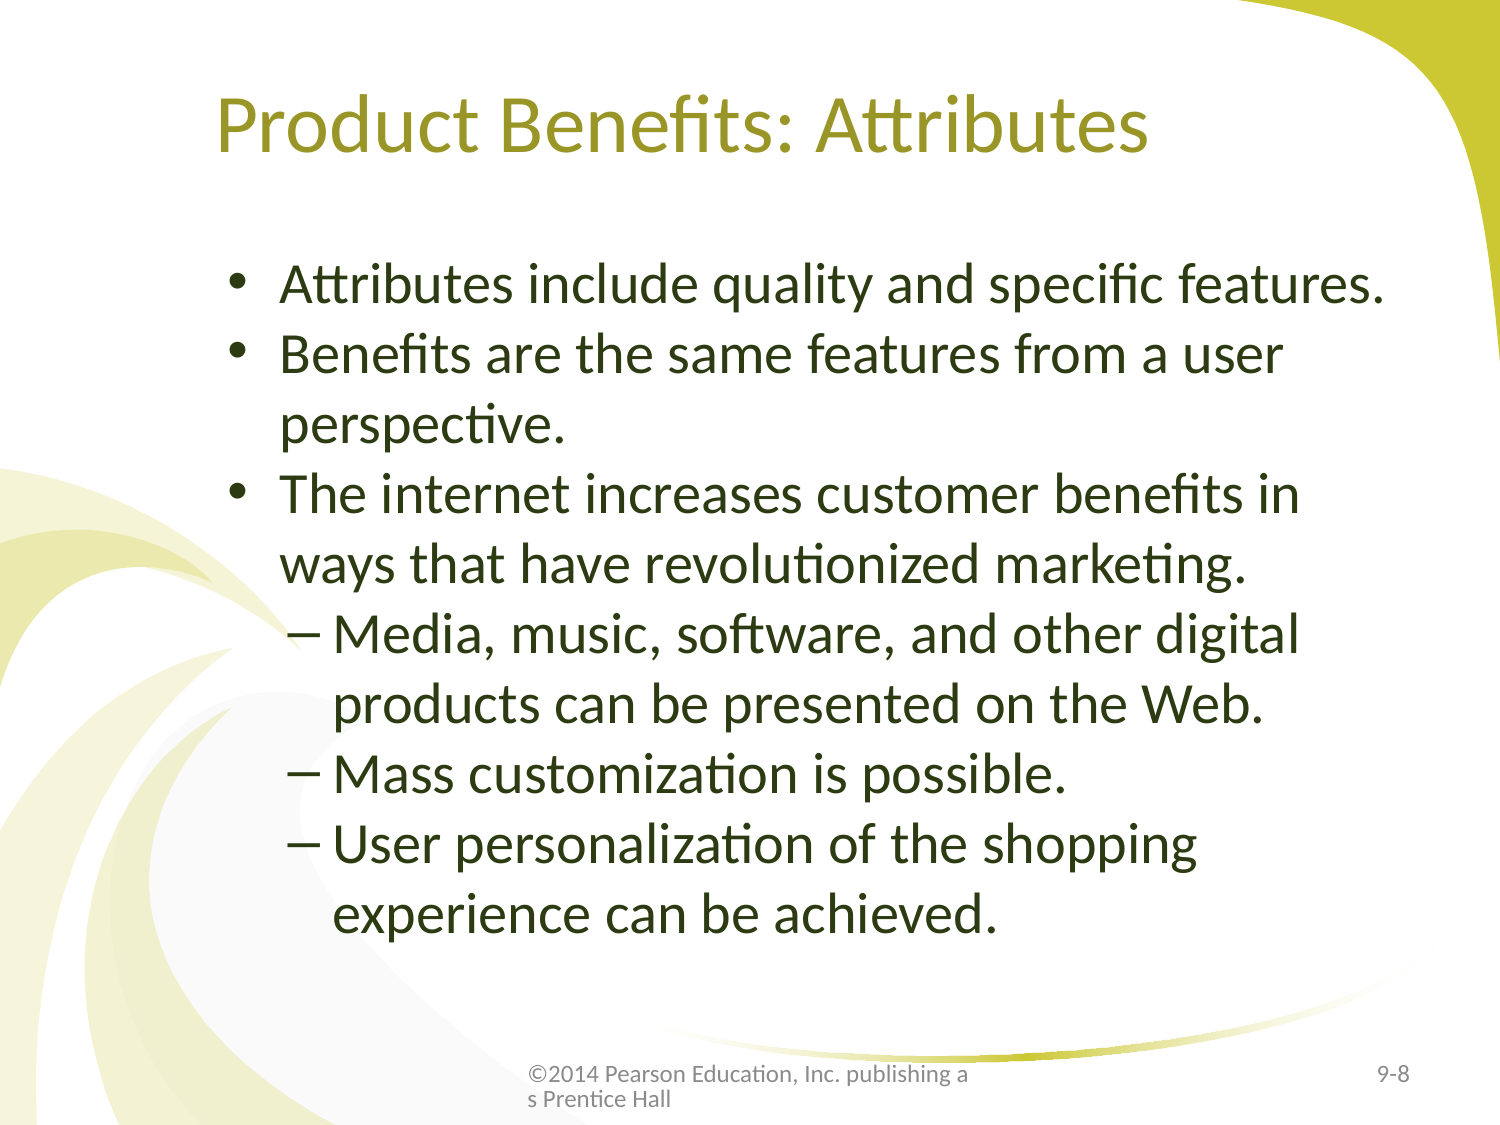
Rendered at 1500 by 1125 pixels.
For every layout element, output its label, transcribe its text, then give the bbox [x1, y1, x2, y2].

list Attributes include quality and specific features. Benefits are the same features from a user perspective. The internet increases customer benefits in ways that have revolutionized marketing. Media, music, software, and other digital products can be presented on the Web. Mass customization is possible. User personalization of the shopping experience can be achieved. [212, 237, 1425, 988]
slide_number 9-8 [1074, 1042, 1425, 1103]
title Product Benefits: Attributes [200, 37, 1438, 200]
footer ©2014 Pearson Education, Inc. publishing as Prentice Hall [512, 1042, 988, 1103]
